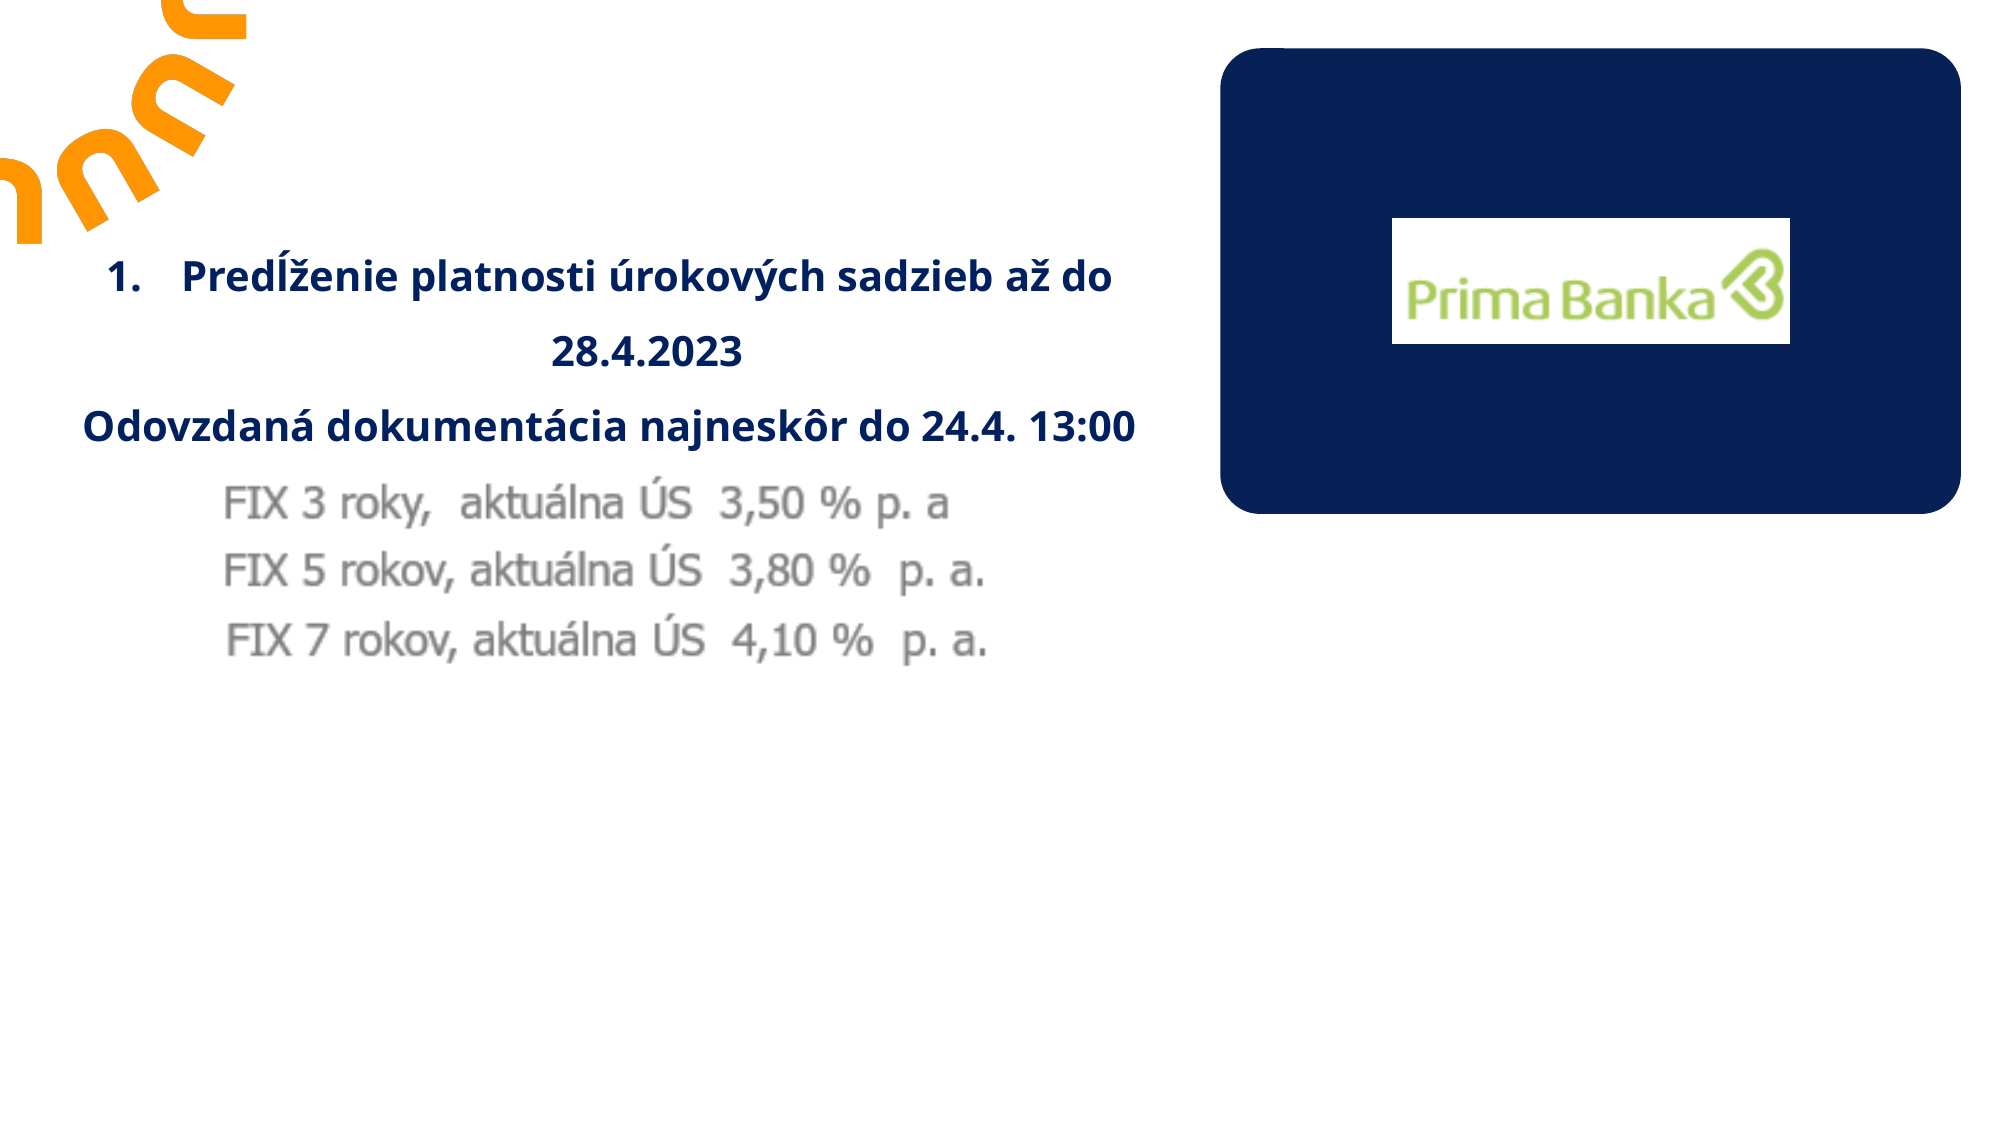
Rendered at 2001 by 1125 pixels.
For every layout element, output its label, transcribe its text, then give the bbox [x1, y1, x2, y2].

text_box [0, 0, 247, 245]
picture [1392, 218, 1790, 344]
text_box [1219, 47, 1962, 515]
picture [214, 472, 1013, 679]
text_box Predĺženie platnosti úrokových sadzieb až do 28.4.2023 Odovzdaná dokumentácia najneskôr do 24.4. 13:00 TRVALO NAJATRAKTÍVNEJŠIE SADZBY [0, 217, 1221, 757]
